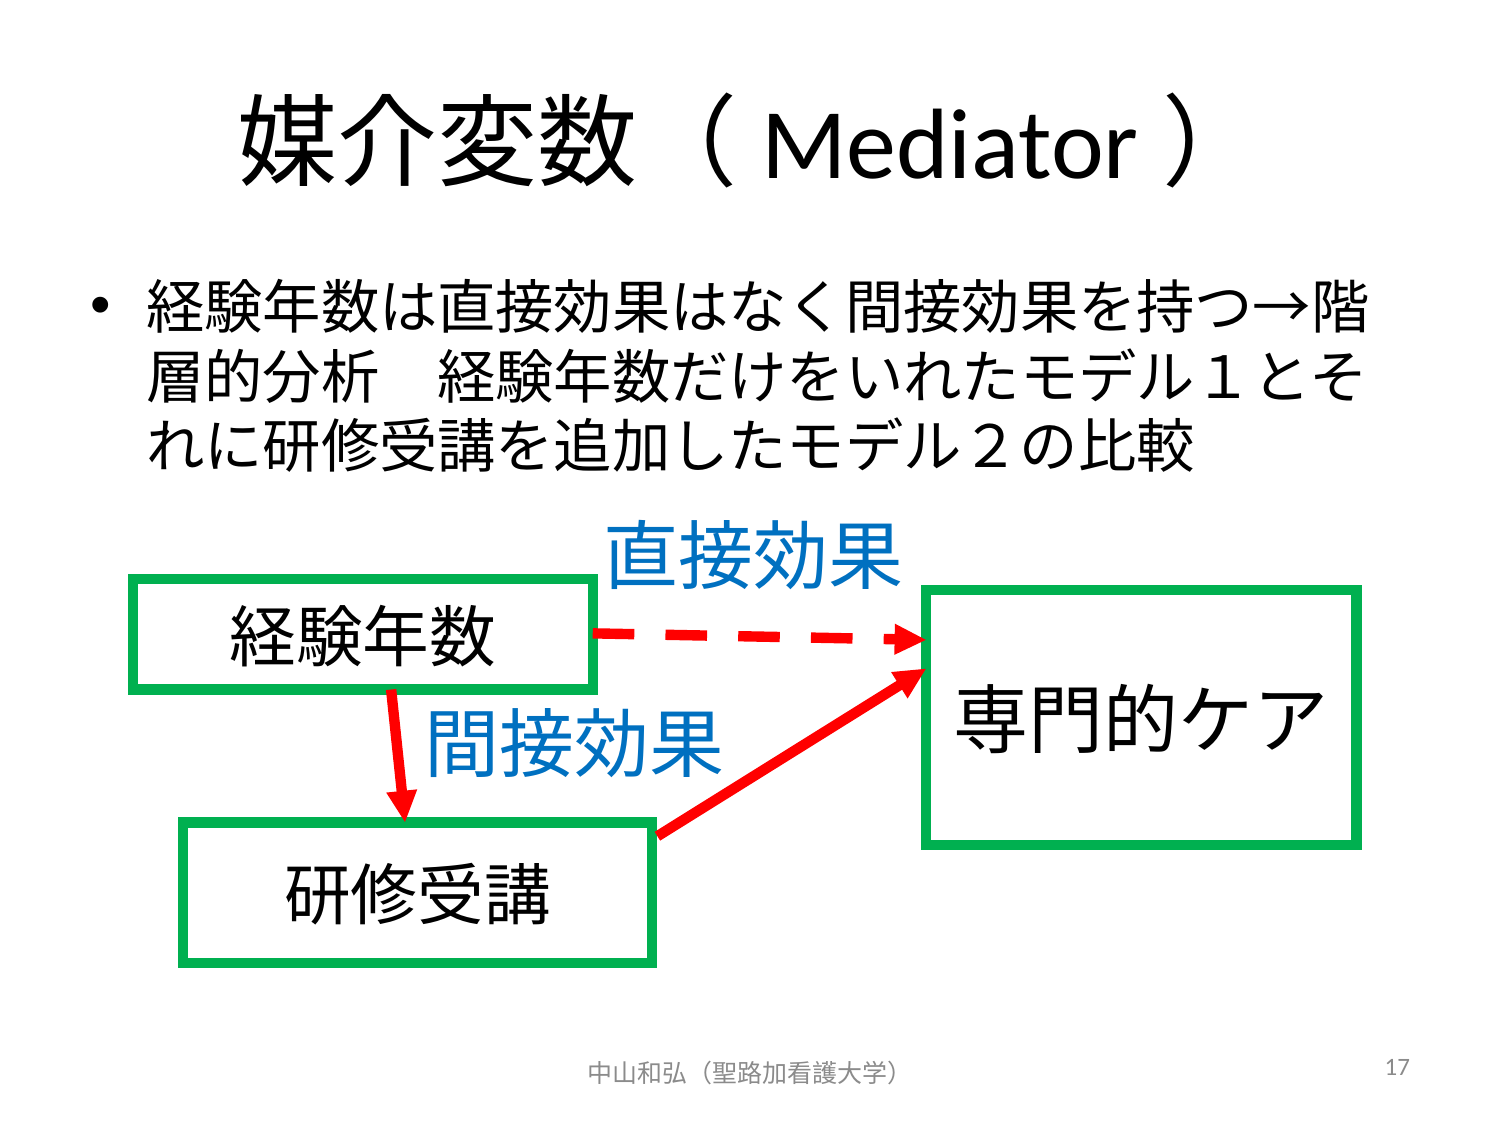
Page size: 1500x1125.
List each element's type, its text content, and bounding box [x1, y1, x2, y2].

text_box 経験年数 [133, 579, 593, 690]
text_box 間接効果 [409, 689, 776, 795]
text_box [913, 633, 926, 646]
title 媒介変数（Mediator） [75, 45, 1425, 233]
list 経験年数は直接効果はなく間接効果を持つ→階層的分析 経験年数だけをいれたモデル１とそれに研修受講を追加したモデル２の比較 [75, 262, 1425, 1005]
text_box 専門的ケア [925, 590, 1357, 846]
slide_number 17 [1074, 1042, 1425, 1103]
text_box [391, 689, 410, 822]
footer 中山和弘（聖路加看護大学） [512, 1042, 988, 1103]
text_box 研修受講 [183, 822, 653, 963]
text_box 直接効果 [588, 501, 955, 607]
text_box [776, 668, 926, 763]
